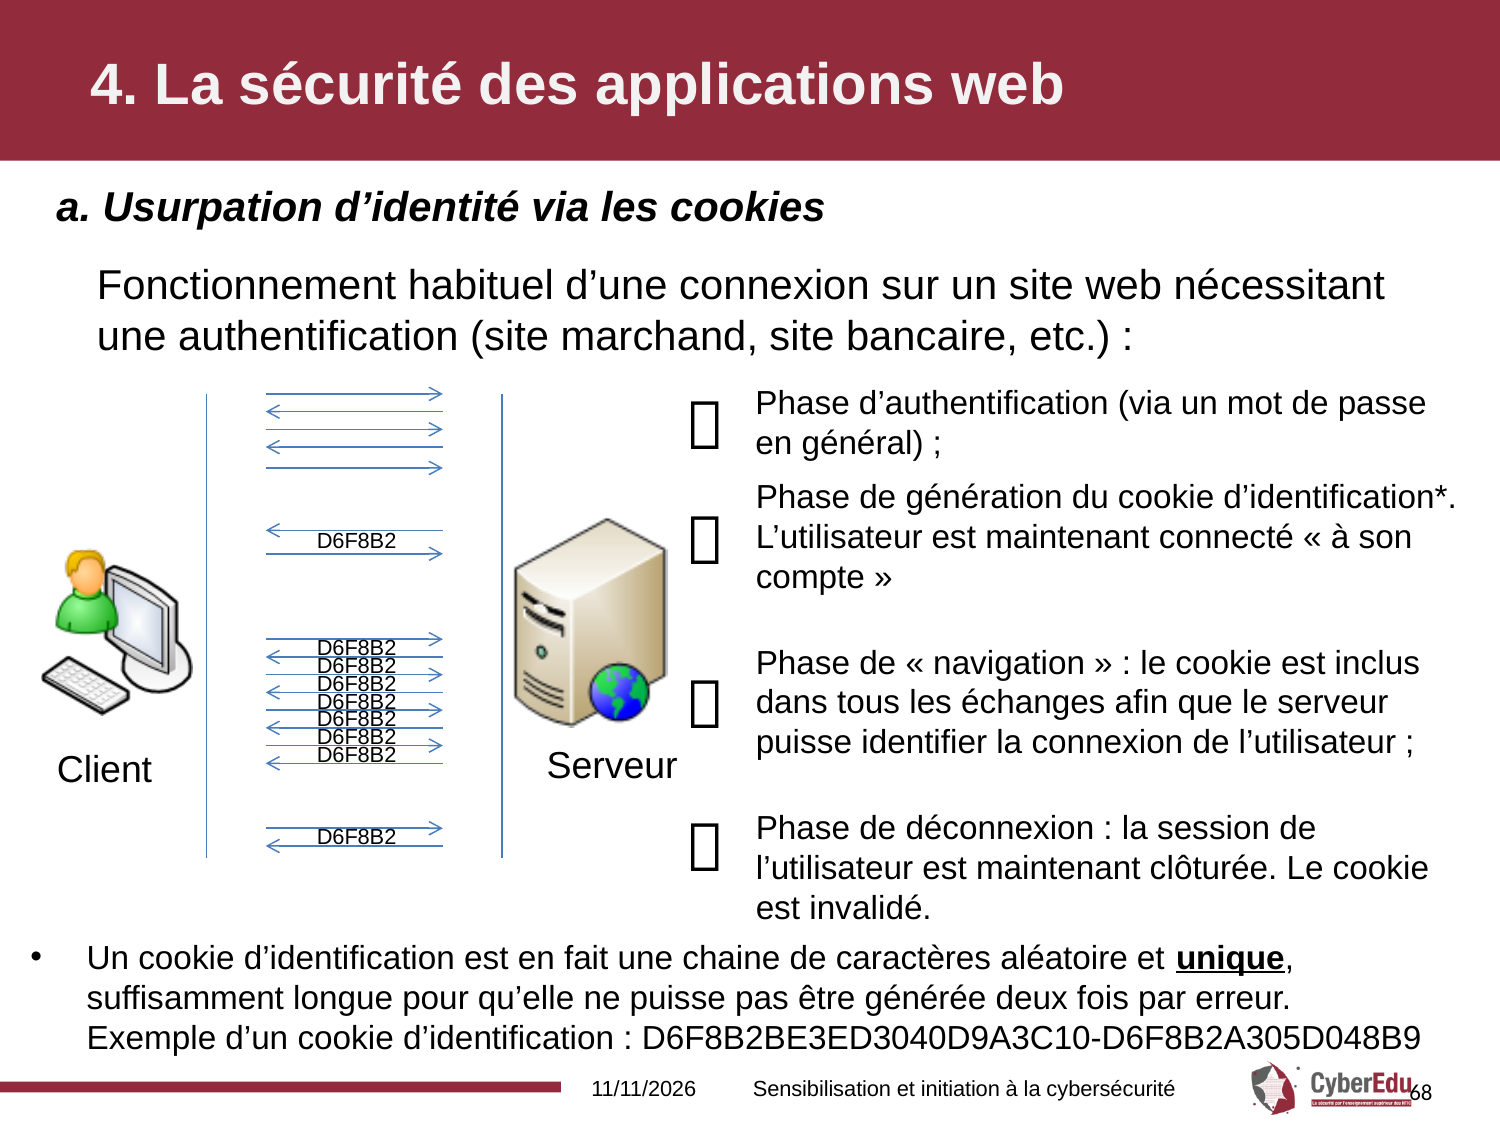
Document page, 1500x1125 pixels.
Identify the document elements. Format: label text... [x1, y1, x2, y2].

text_box Un cookie d’identification est en fait une chaine de caractères aléatoire et unique, suffisamment longue pour qu’elle ne puisse pas être générée deux fois par erreur. Exemple d’un cookie d’identification : D6F8B2BE3ED3040D9A3C10-D6F8B2A305D048B9 [15, 928, 1471, 1059]
footer Sensibilisation et initiation à la cybersécurité [738, 1059, 1236, 1118]
title 4. La sécurité des applications web [75, 1, 1425, 161]
text_box a. Usurpation d’identité via les cookies [41, 172, 1471, 268]
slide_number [561, 1059, 727, 1118]
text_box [41, 373, 1483, 894]
text_box Fonctionnement habituel d’une connexion sur un site web nécessitant une authentification (site marchand, site bancaire, etc.) : [81, 250, 1432, 371]
picture [1246, 1060, 1412, 1115]
